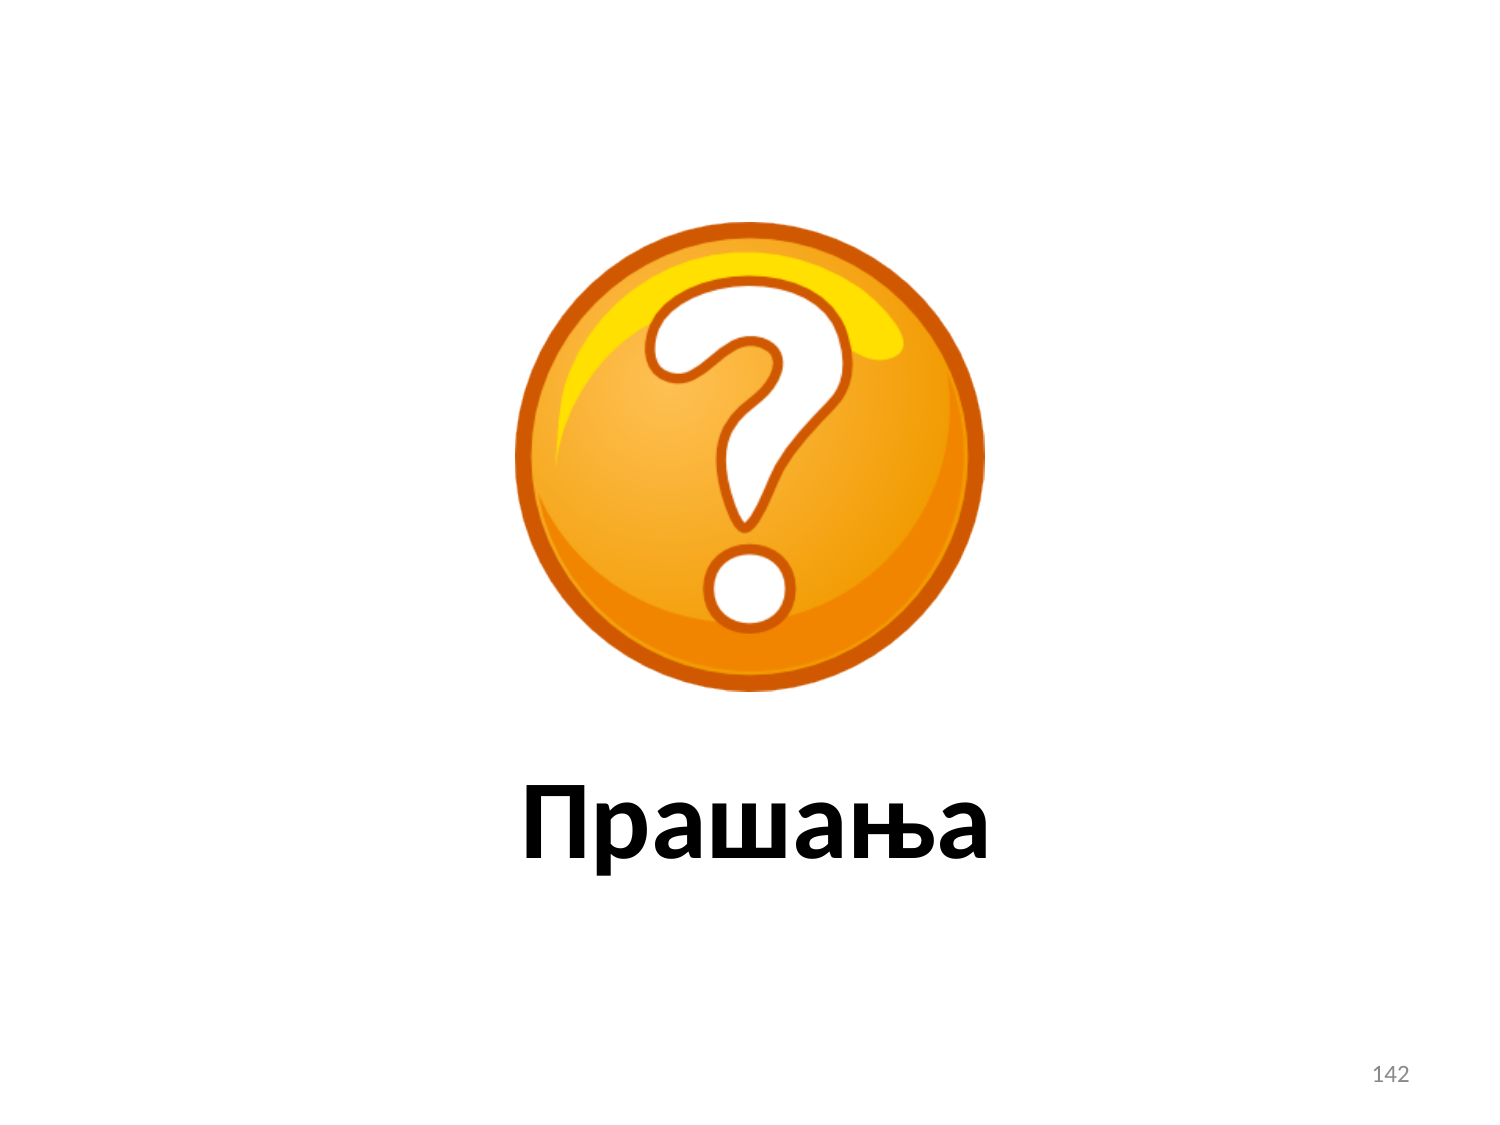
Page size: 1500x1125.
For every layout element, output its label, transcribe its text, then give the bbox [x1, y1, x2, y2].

picture [515, 222, 985, 692]
text_box Прашања [505, 738, 1008, 888]
slide_number 142 [1074, 1042, 1425, 1103]
